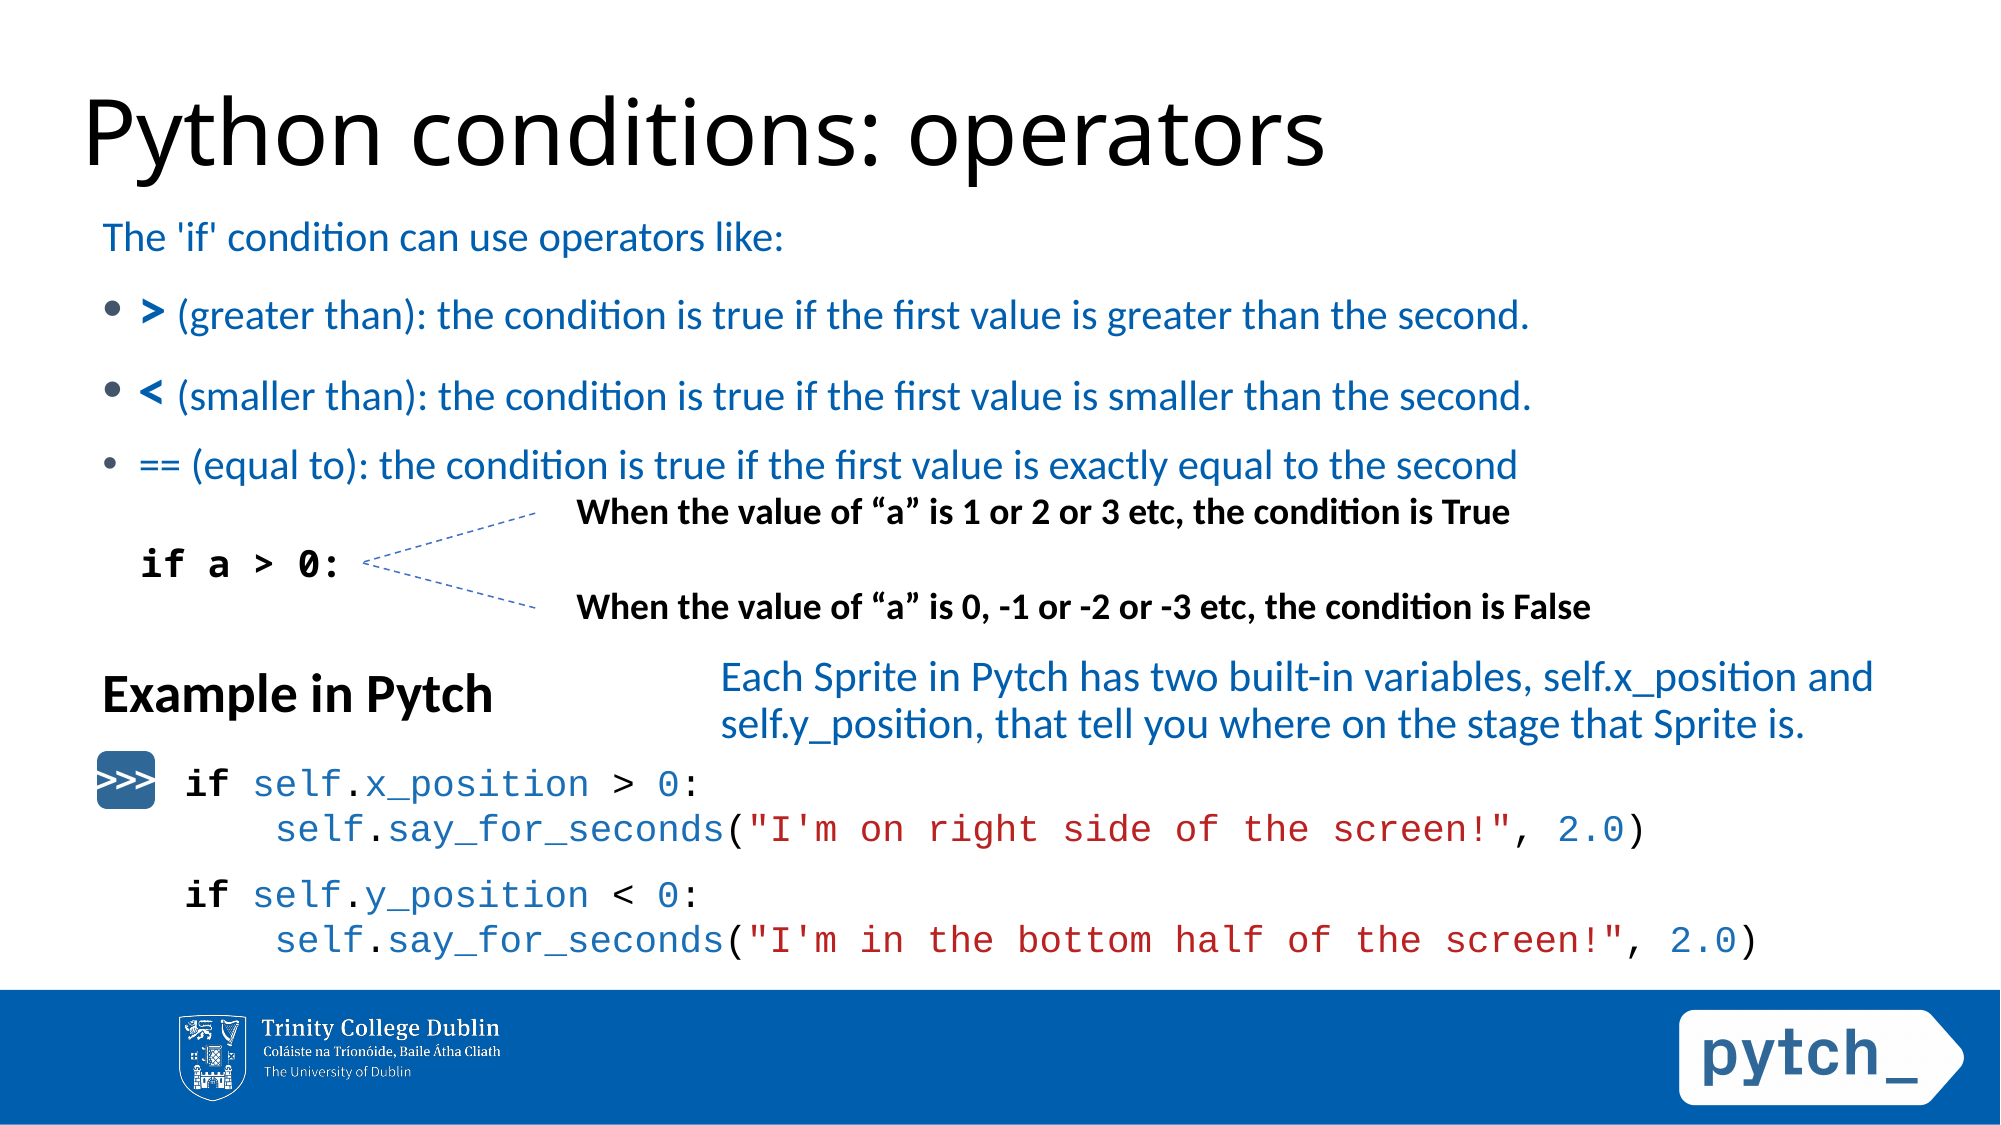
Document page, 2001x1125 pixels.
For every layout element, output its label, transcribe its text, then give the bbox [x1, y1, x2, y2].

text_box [361, 562, 536, 608]
text_box When the value of “a” is 1 or 2 or 3 etc, the condition is True [561, 479, 1645, 540]
title Python conditions: operators [66, 27, 2000, 245]
picture [97, 751, 155, 809]
text_box Each Sprite in Pytch has two built-in variables, self.x_position and self.y_position, that tell you where on the stage that Sprite is. [705, 645, 1981, 780]
list Example in Pytch [87, 656, 705, 746]
text_box if self.y_position < 0: self.say_for_seconds("I'm in the bottom half of the screen!", 2.0) [169, 862, 1792, 968]
text_box if a > 0: [125, 532, 361, 593]
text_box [361, 513, 536, 562]
list The 'if' condition can use operators like: > (greater than): the condition is true if the first value is greater than the second. < (smaller than): the condition is true if the first value is smaller than the second. == (equal to): the condition is true if the first value is exactly equal to the second [87, 206, 1792, 497]
picture [1590, 894, 2001, 1125]
picture [178, 1014, 502, 1102]
text_box if self.x_position > 0: self.say_for_seconds("I'm on right side of the screen!", 2.0) [169, 751, 1744, 857]
text_box When the value of “a” is 0, -1 or -2 or -3 etc, the condition is False [561, 574, 1809, 635]
